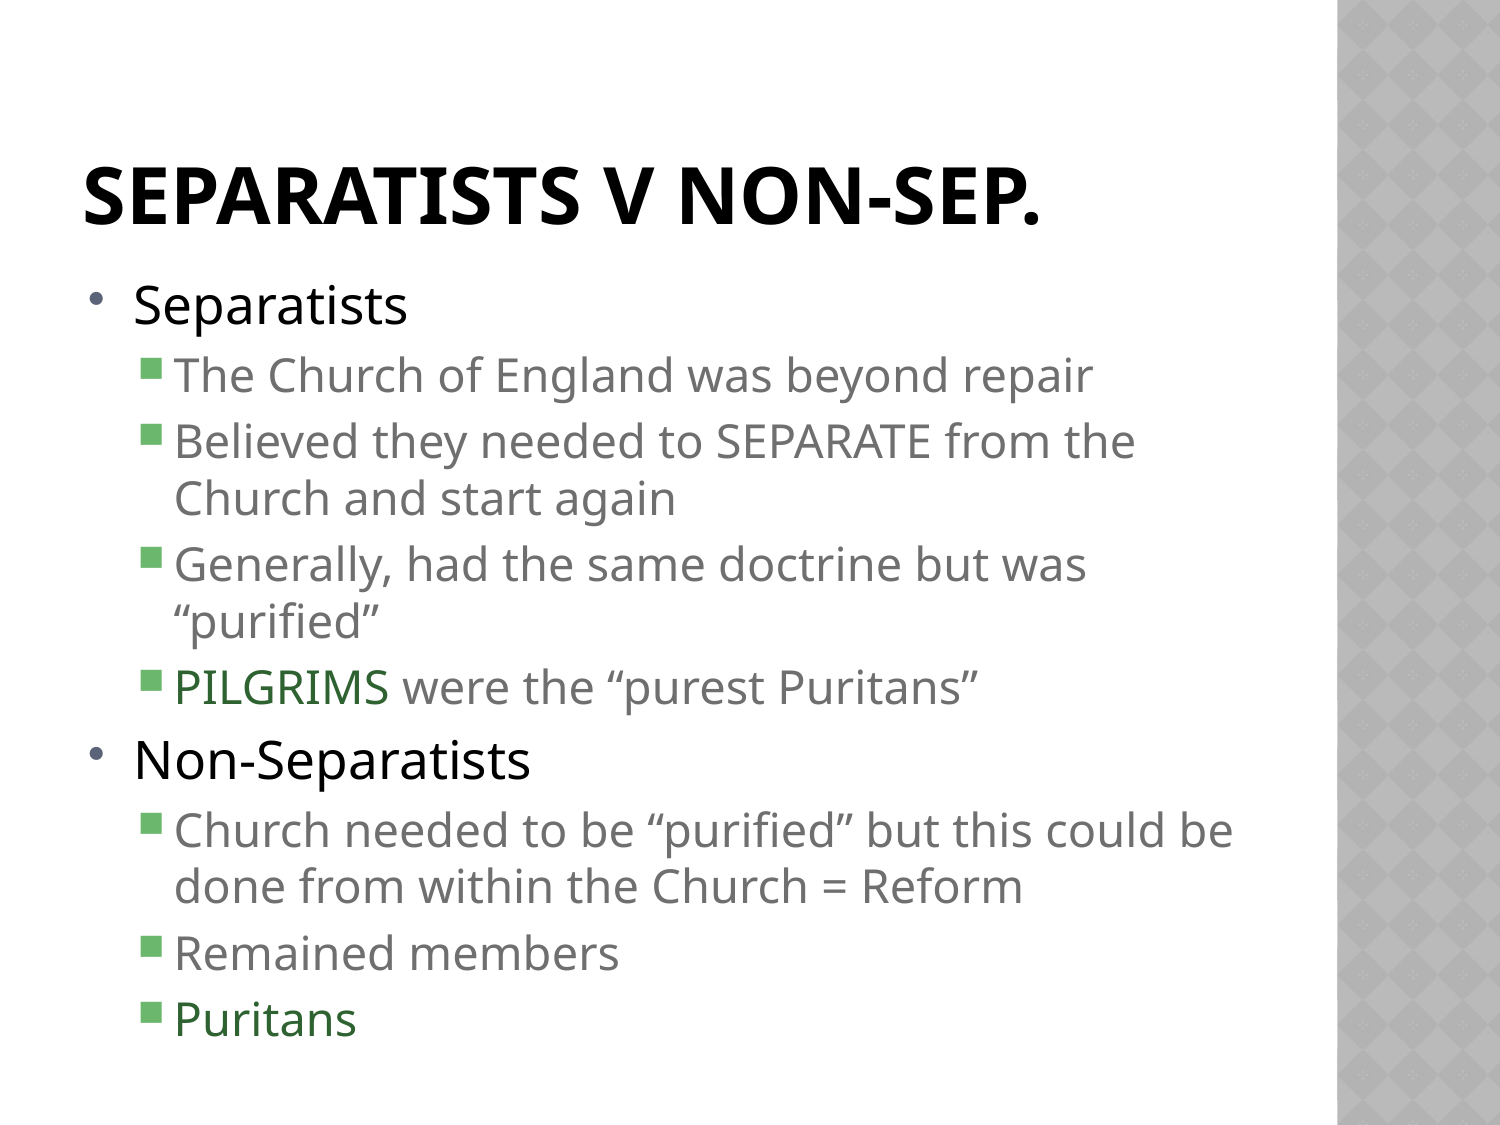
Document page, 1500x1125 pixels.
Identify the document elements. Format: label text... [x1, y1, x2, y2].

title Separatists v non-sep. [75, 52, 1263, 240]
list Separatists The Church of England was beyond repair Believed they needed to SEPARATE from the Church and start again Generally, had the same doctrine but was “purified” PILGRIMS were the “purest Puritans” Non-Separatists Church needed to be “purified” but this could be done from within the Church = Reform Remained members Puritans [75, 264, 1263, 1059]
